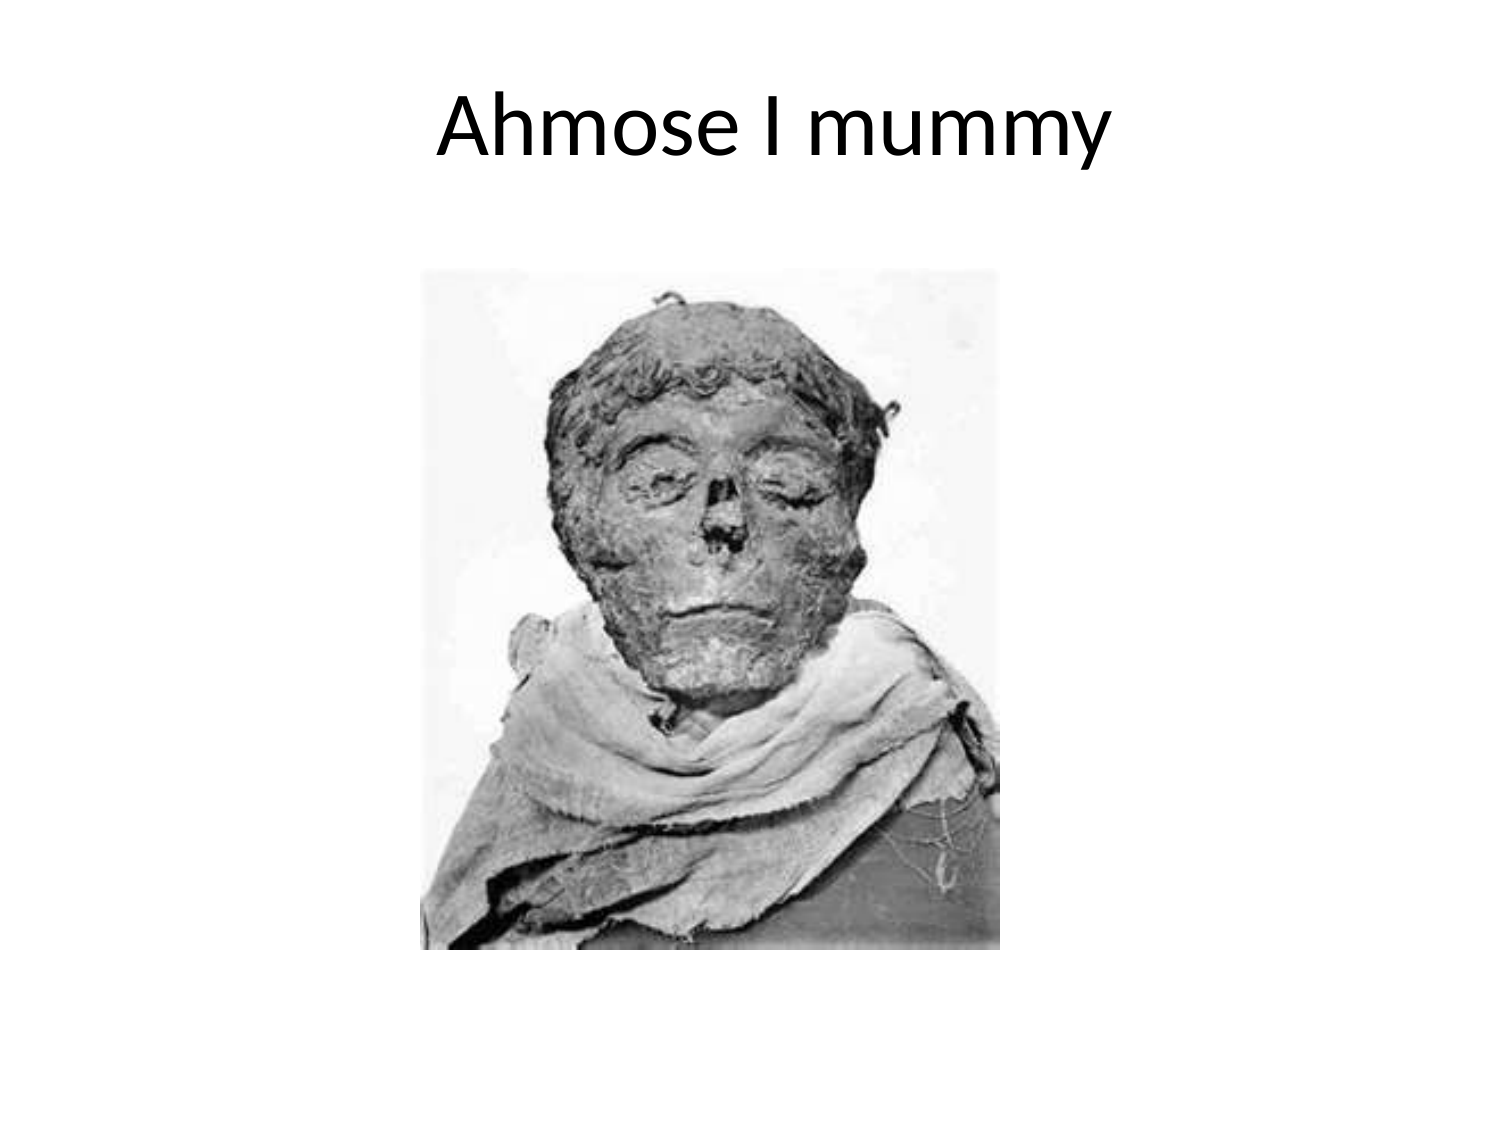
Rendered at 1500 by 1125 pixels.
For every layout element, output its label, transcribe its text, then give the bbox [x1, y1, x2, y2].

title Ahmose I mummy [100, 24, 1451, 213]
picture [420, 268, 1001, 951]
